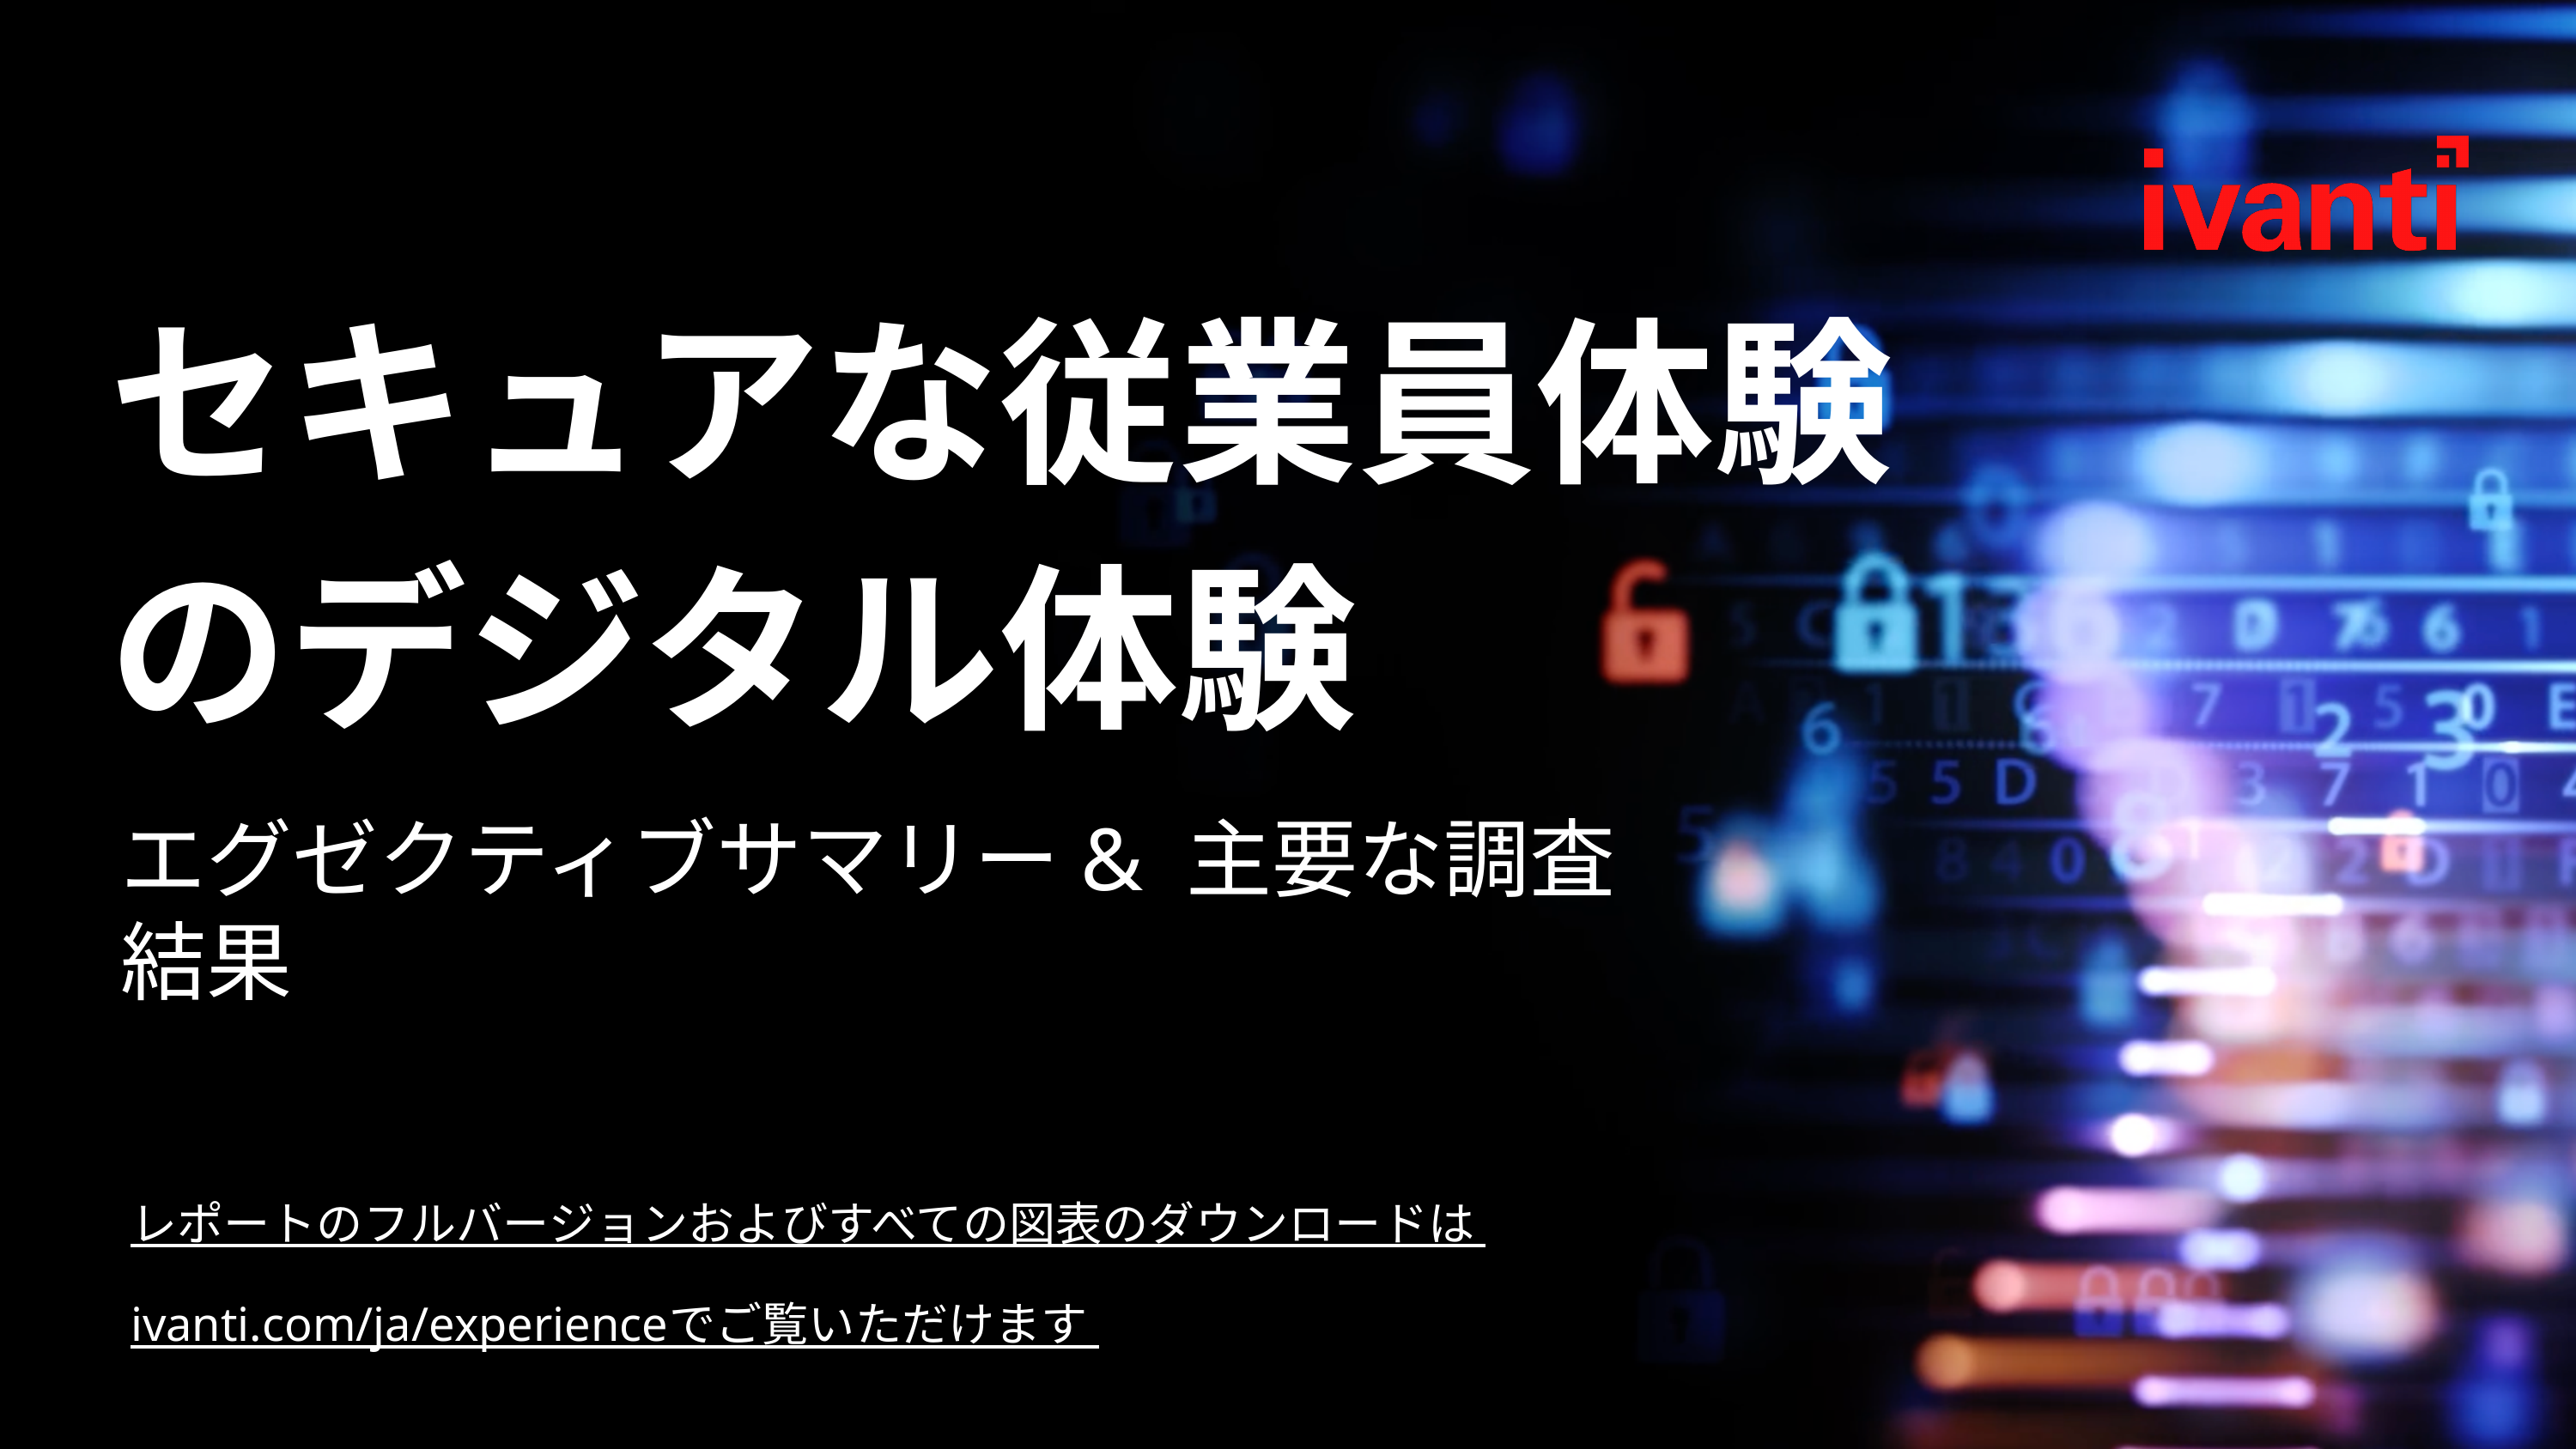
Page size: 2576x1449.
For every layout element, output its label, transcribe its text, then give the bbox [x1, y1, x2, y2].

picture [0, 0, 2576, 1449]
text_box [1240, 1242, 1940, 1318]
text_box レポートのフルバージョンおよびすべての図表のダウンロードは ivanti.com/ja/experienceでご覧いただけます [131, 1160, 1530, 1363]
text_box エグゼクティブサマリー& 主要な調査結果 [107, 798, 1685, 1017]
text_box セキュアな従業員体験のデジタル体験 [96, 252, 1929, 758]
